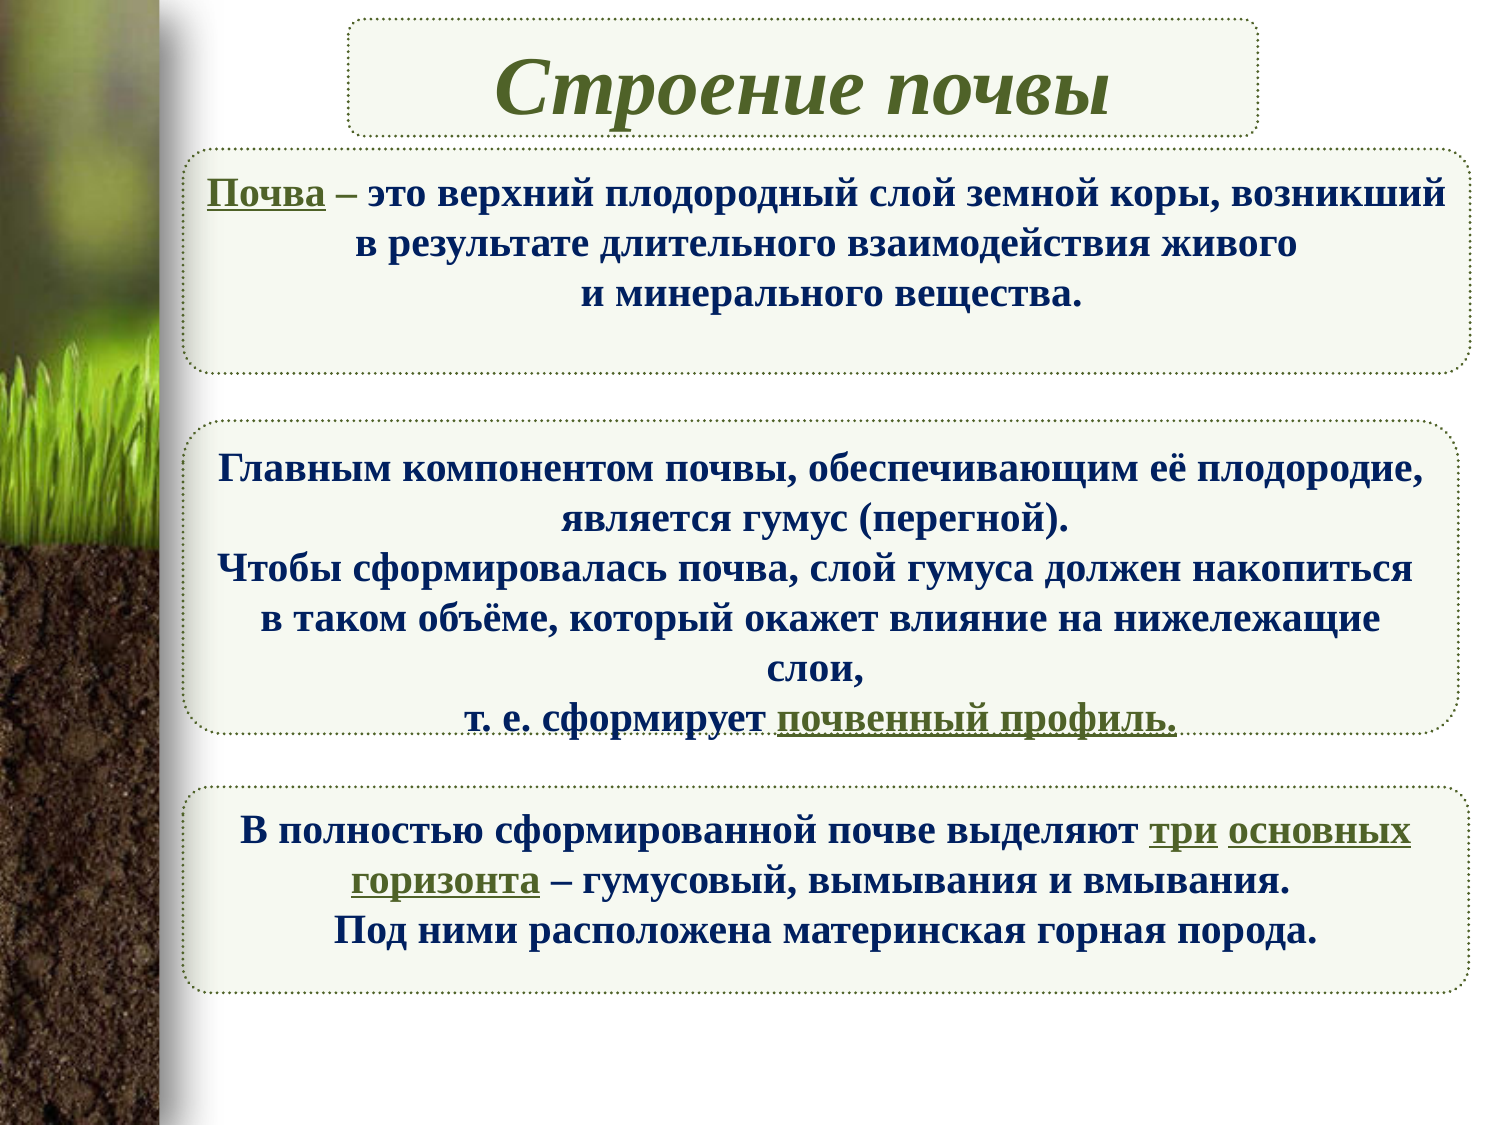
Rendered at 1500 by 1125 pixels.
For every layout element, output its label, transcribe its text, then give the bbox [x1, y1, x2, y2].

text_box Главным компонентом почвы, обеспечивающим её плодородие, является гумус (перегной). Чтобы сформировалась почва, слой гумуса должен накопиться в таком объёме, который окажет влияние на нижележащие слои, т. е. сформирует почвенный профиль. [182, 420, 1459, 734]
text_box Строение почвы [348, 19, 1258, 137]
text_box В полностью сформированной почве выделяют три основных горизонта – гумусовый, вымывания и вмывания. Под ними расположена материнская горная порода. [182, 786, 1469, 993]
text_box Почва – это верхний плодородный слой земной коры, возникший в результате длительного взаимодействия живого и минерального вещества. [183, 148, 1471, 374]
picture [0, 0, 160, 1125]
